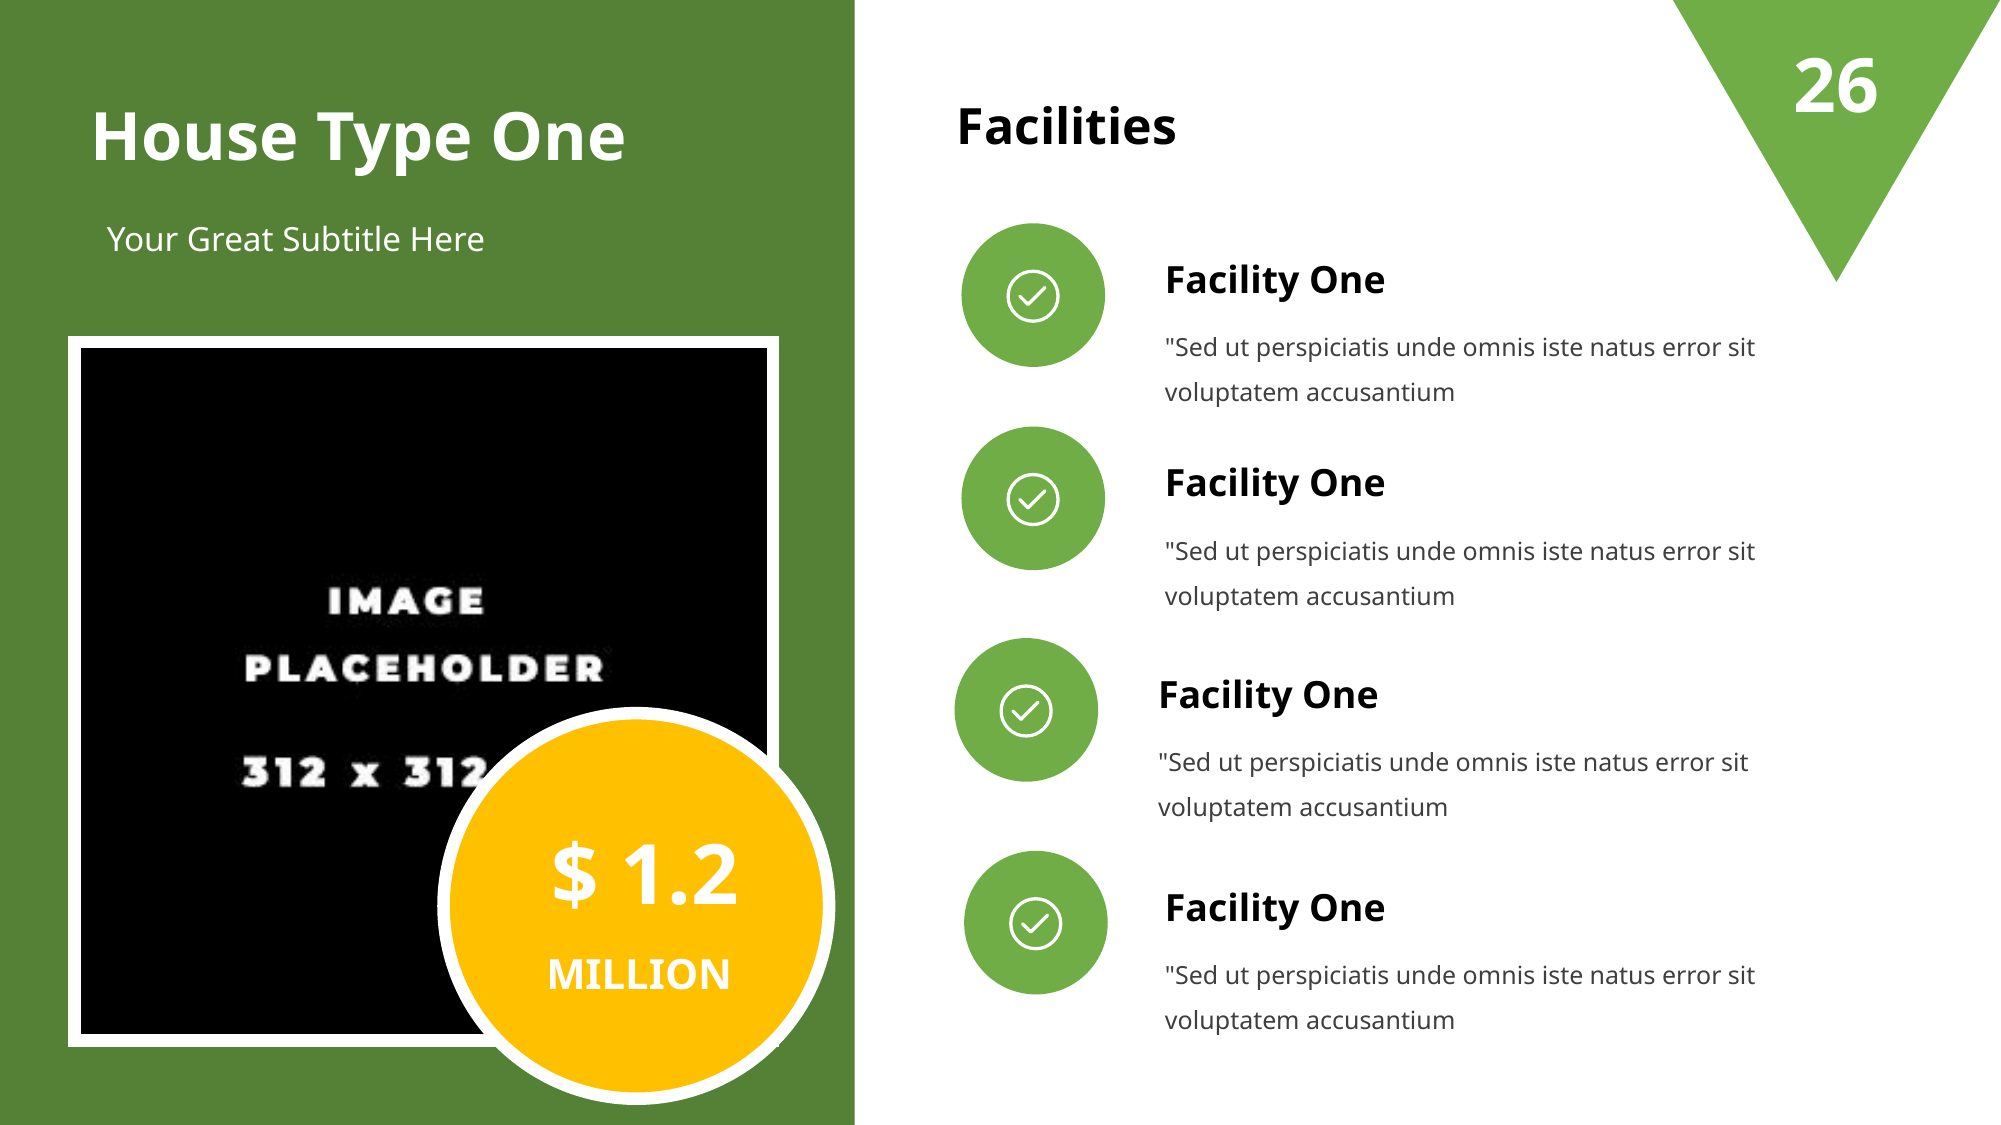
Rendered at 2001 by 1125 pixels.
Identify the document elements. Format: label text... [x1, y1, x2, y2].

text_box "Sed ut perspiciatis unde omnis iste natus error sit voluptatem accusantium [1143, 724, 1819, 831]
text_box Facilities [941, 86, 1207, 163]
text_box Facility One [1143, 663, 1413, 724]
text_box [1006, 269, 1060, 323]
text_box [443, 713, 830, 1099]
text_box 26 [1754, 29, 1918, 136]
text_box [1009, 897, 1063, 951]
text_box MILLION [512, 940, 766, 1006]
text_box $ 1.2 [519, 813, 771, 930]
text_box [964, 850, 1108, 995]
text_box [999, 684, 1053, 738]
text_box [1006, 472, 1060, 527]
text_box [74, 342, 774, 1041]
text_box "Sed ut perspiciatis unde omnis iste natus error sit voluptatem accusantium [1150, 512, 1826, 619]
text_box Facility One [1150, 248, 1420, 309]
text_box [0, 0, 855, 1125]
text_box [954, 638, 1099, 782]
text_box [961, 426, 1106, 571]
text_box Your Great Subtitle Here [75, 210, 518, 267]
text_box "Sed ut perspiciatis unde omnis iste natus error sit voluptatem accusantium [1150, 309, 1826, 416]
text_box "Sed ut perspiciatis unde omnis iste natus error sit voluptatem accusantium [1150, 937, 1826, 1043]
text_box House Type One [75, 86, 684, 182]
text_box [1672, 0, 2000, 282]
text_box [961, 223, 1106, 367]
text_box Facility One [1150, 876, 1420, 937]
text_box Facility One [1150, 451, 1420, 512]
